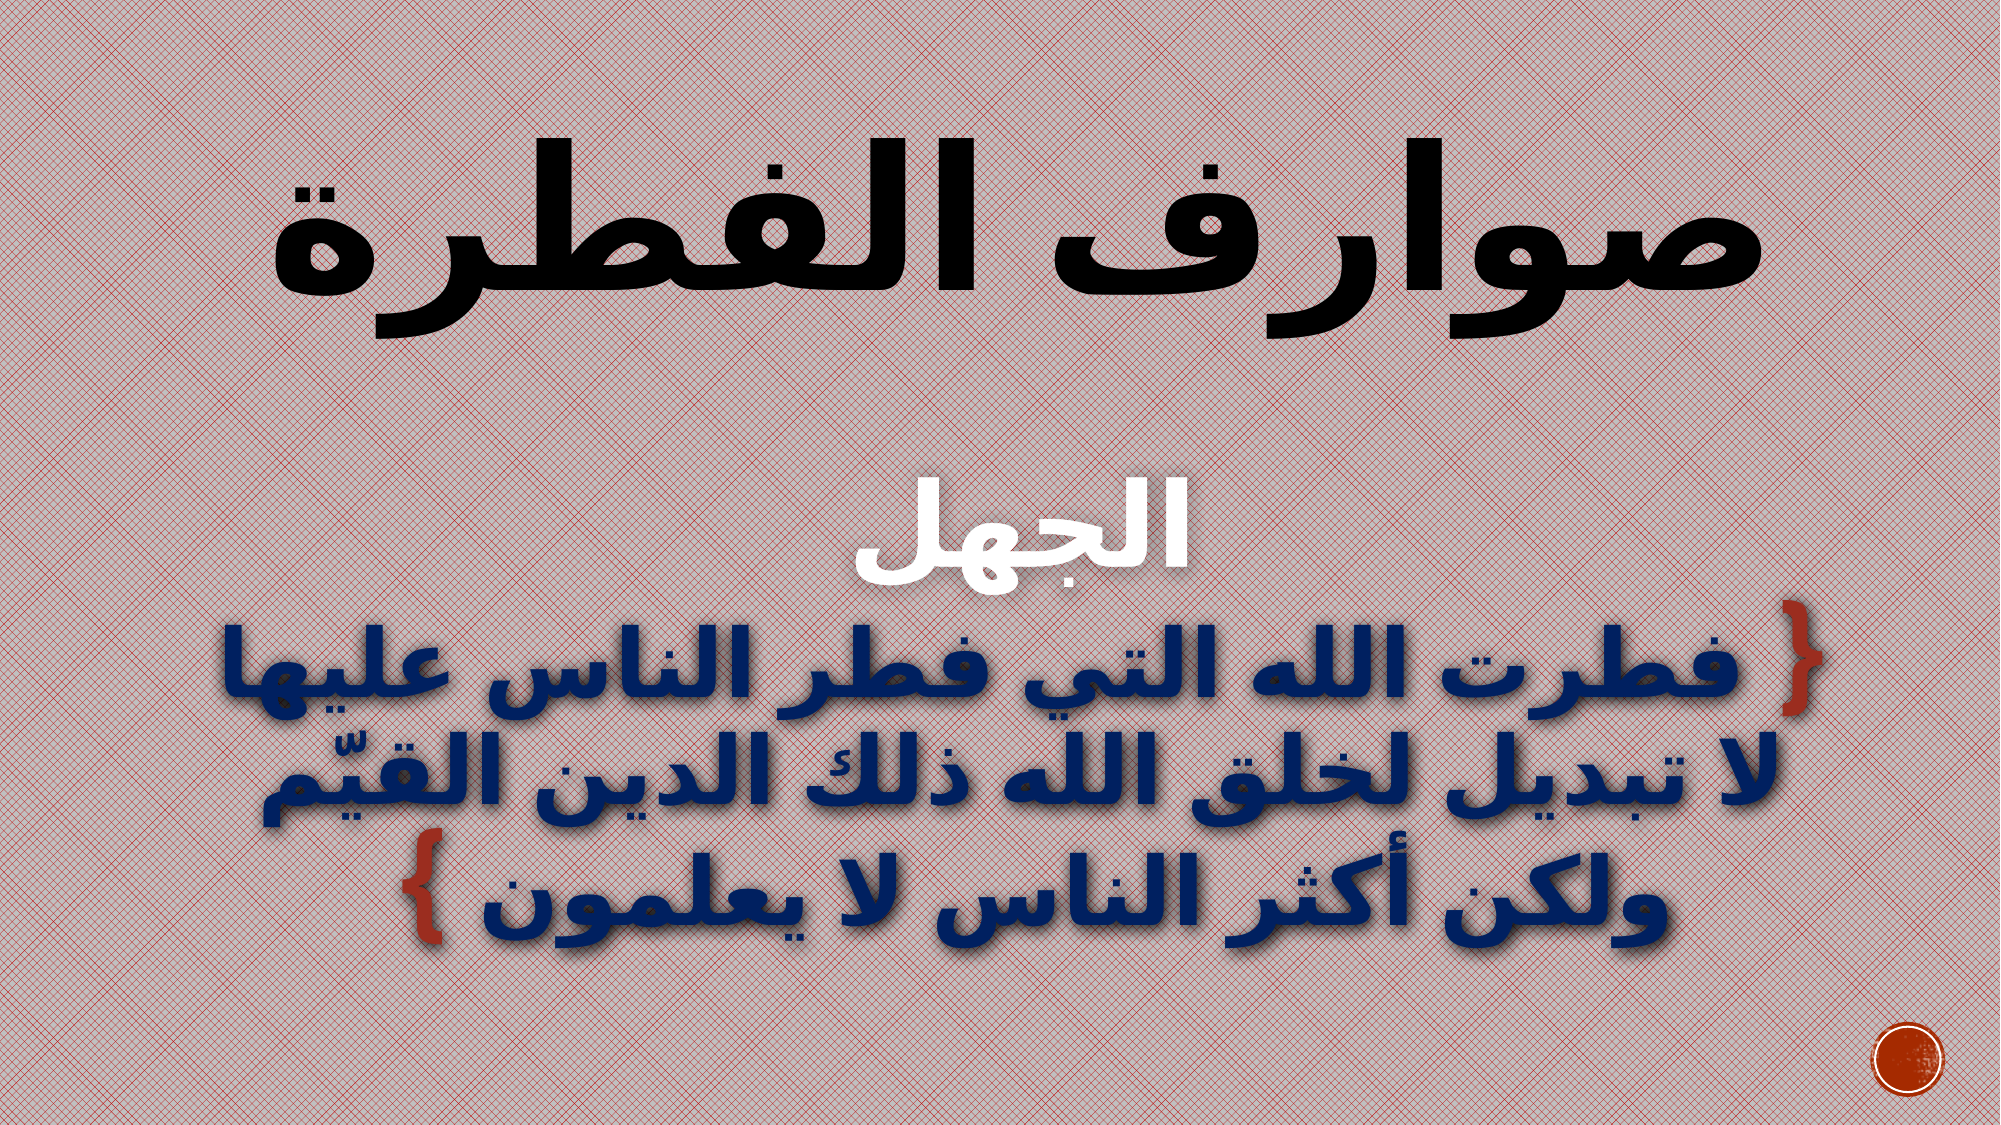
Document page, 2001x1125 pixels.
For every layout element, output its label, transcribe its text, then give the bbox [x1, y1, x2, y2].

title صوارف الفطرة [232, 44, 1813, 395]
list الجهل { فطرت الله التي فطر الناس عليها لا تبديل لخلق الله ذلك الدين القيّم ولكن أكثر الناس لا يعلمون } [199, 407, 1846, 1039]
